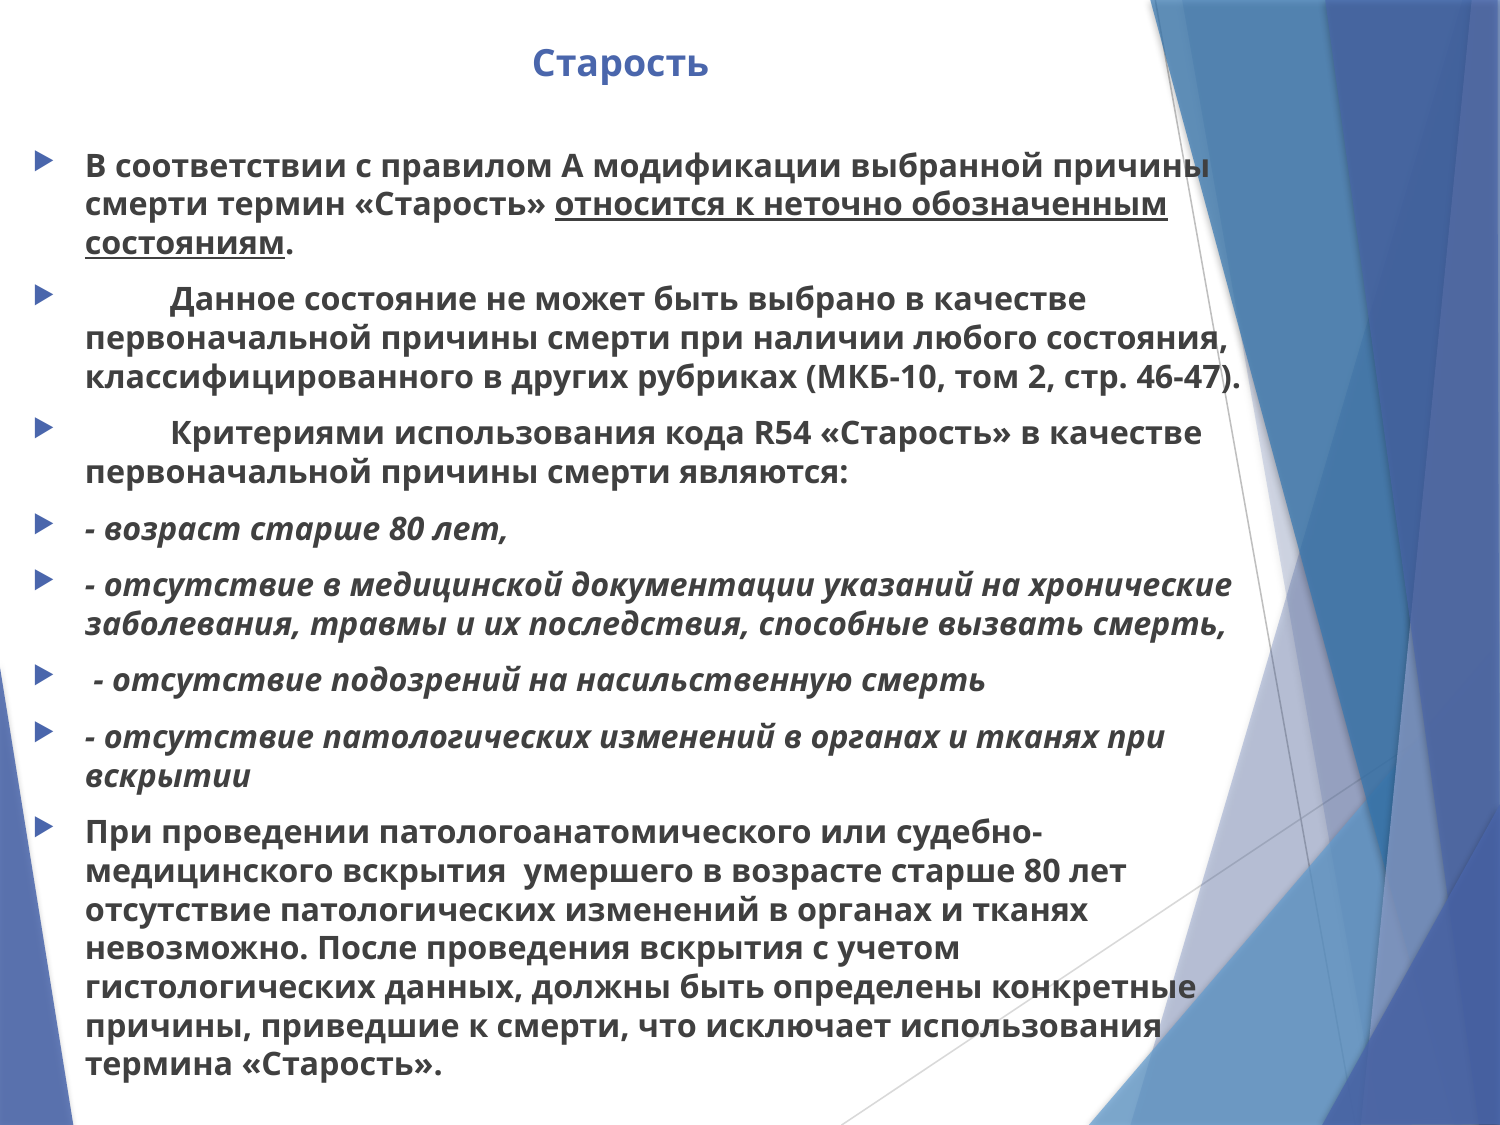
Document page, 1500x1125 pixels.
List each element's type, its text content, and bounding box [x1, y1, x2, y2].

title Старость [99, 30, 1142, 137]
list В соответствии с правилом А модификации выбранной причины смерти термин «Старость» относится к неточно обозначенным состояниям. Данное состояние не может быть выбрано в качестве первоначальной причины смерти при наличии любого состояния, классифицированного в других рубриках (МКБ-10, том 2, стр. 46-47). Критериями использования кода R54 «Старость» в качестве первоначальной причины смерти являются: - возраст старше 80 лет, - отсутствие в медицинской документации указаний на хронические заболевания, травмы и их последствия, способные вызвать смерть, - отсутствие подозрений на насильственную смерть - отсутствие патологических изменений в органах и тканях при вскрытии При проведении патологоанатомического или судебно-медицинского вскрытия умершего в возрасте старше 80 лет отсутствие патологических изменений в органах и тканях невозможно. После проведения вскрытия с учетом гистологических данных, должны быть определены конкретные причины, приведшие к смерти, что исключает использования термина «Старость». [17, 137, 1270, 1125]
